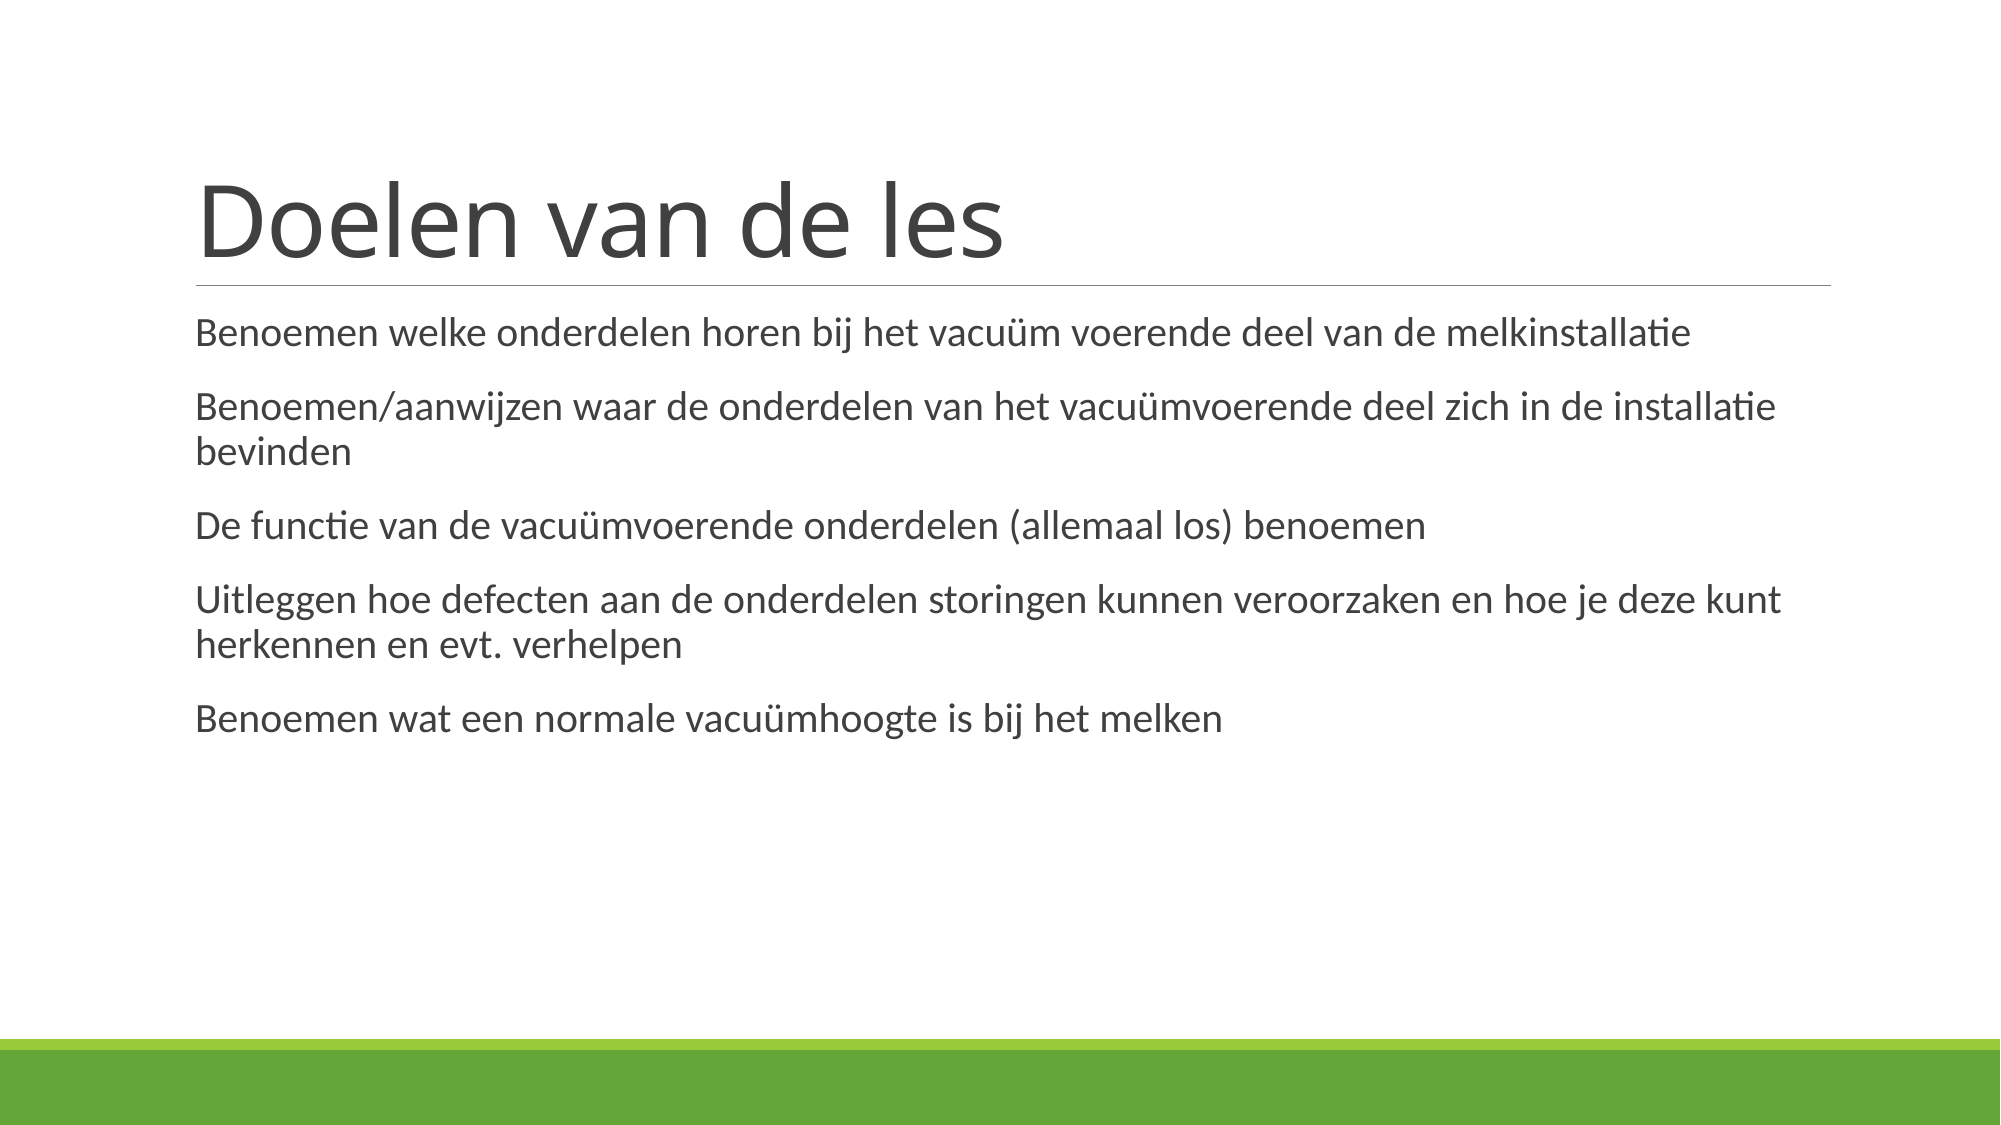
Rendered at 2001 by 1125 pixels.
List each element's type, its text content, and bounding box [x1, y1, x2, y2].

title Doelen van de les [180, 47, 1830, 285]
list Benoemen welke onderdelen horen bij het vacuüm voerende deel van de melkinstallatie Benoemen/aanwijzen waar de onderdelen van het vacuümvoerende deel zich in de installatie bevinden De functie van de vacuümvoerende onderdelen (allemaal los) benoemen Uitleggen hoe defecten aan de onderdelen storingen kunnen veroorzaken en hoe je deze kunt herkennen en evt. verhelpen Benoemen wat een normale vacuümhoogte is bij het melken [180, 302, 1830, 963]
